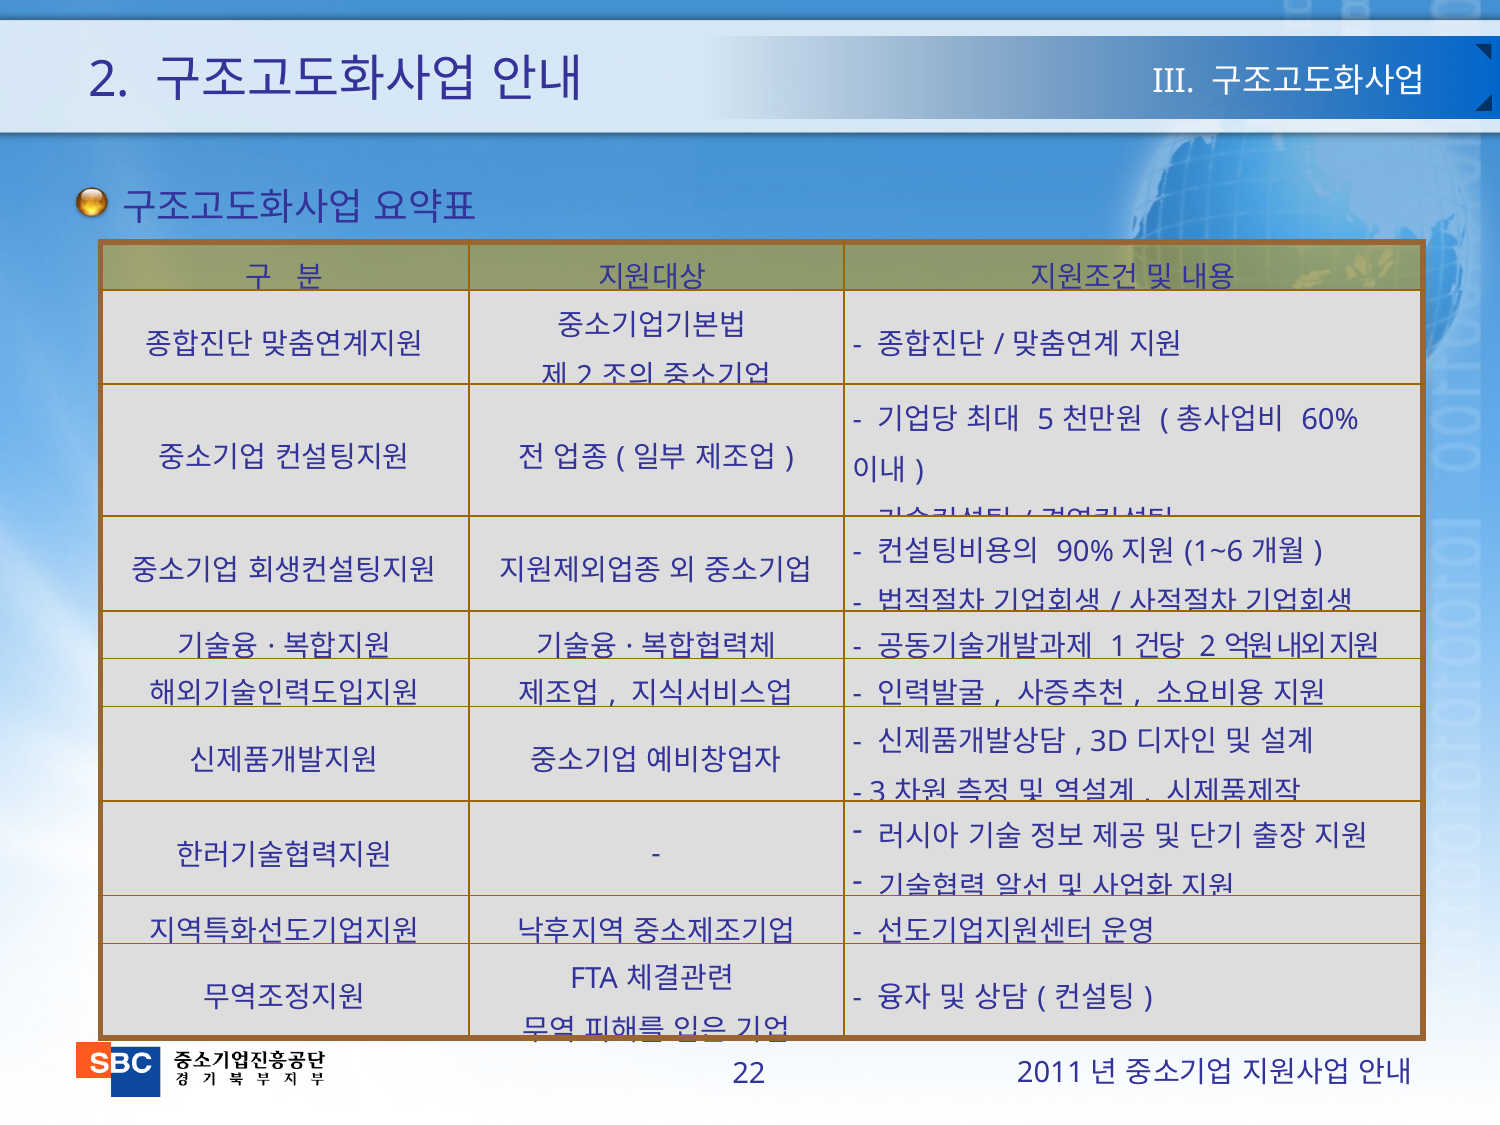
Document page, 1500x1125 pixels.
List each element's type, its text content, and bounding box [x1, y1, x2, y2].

table_header 지원대상 [470, 245, 843, 289]
table_cell 기술융·복합협력체 [470, 612, 843, 658]
table_cell - 종합진단/맞춤연계 지원 [845, 291, 1420, 383]
table_cell 무역조정지원 [103, 944, 468, 1035]
table_cell 지역특화선도기업지원 [103, 896, 468, 943]
table_cell 러시아 기술 정보 제공 및 단기 출장 지원 기술협력 알선 및 사업화 지원 [845, 802, 1420, 895]
text_box 2. 구조고도화사업 안내 [73, 38, 599, 114]
table_cell - 공동기술개발과제 1건당 2억원 내외 지원 [845, 612, 1420, 658]
table_cell 중소기업 예비창업자 [470, 707, 843, 800]
picture [0, 0, 1500, 1125]
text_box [72, 170, 985, 237]
table_cell 종합진단 맞춤연계지원 [103, 291, 468, 383]
table_cell 한러기술협력지원 [103, 802, 468, 895]
table_cell - 기업당 최대 5천만원 (총사업비 60%이내) - 기술컨설팅/경영컨설팅 [845, 385, 1420, 515]
table_header 구 분 [103, 245, 468, 289]
table_header 지원조건 및 내용 [845, 245, 1420, 289]
text_box III. 구조고도화사업 [1137, 51, 1441, 107]
table_cell - [470, 802, 843, 895]
table_cell 중소기업기본법 제2조의 중소기업 [470, 291, 843, 383]
table_cell 신제품개발지원 [103, 707, 468, 800]
table_cell - 컨설팅비용의 90%지원(1~6개월) - 법적절차 기업회생/사적절차 기업회생 [845, 517, 1420, 610]
table_cell - 인력발굴, 사증추천, 소요비용 지원 [845, 659, 1420, 706]
table_cell - 선도기업지원센터 운영 [845, 896, 1420, 943]
table_cell FTA체결관련 무역 피해를 입은 기업 [470, 944, 843, 1035]
table_cell 기술융·복합지원 [103, 612, 468, 658]
table_cell 낙후지역 중소제조기업 [470, 896, 843, 943]
table_cell 제조업, 지식서비스업 [470, 659, 843, 706]
table_cell 지원제외업종 외 중소기업 [470, 517, 843, 610]
table_cell 중소기업 컨설팅지원 [103, 385, 468, 515]
table_cell 해외기술인력도입지원 [103, 659, 468, 706]
table_cell - 신제품개발상담, 3D디자인 및 설계 - 3차원 측정 및 역설계, 시제품제작 [845, 707, 1420, 800]
table_cell 중소기업 회생컨설팅지원 [103, 517, 468, 610]
table_cell 전 업종(일부 제조업) [470, 385, 843, 515]
table_cell - 융자 및 상담(컨설팅) [845, 944, 1420, 1035]
